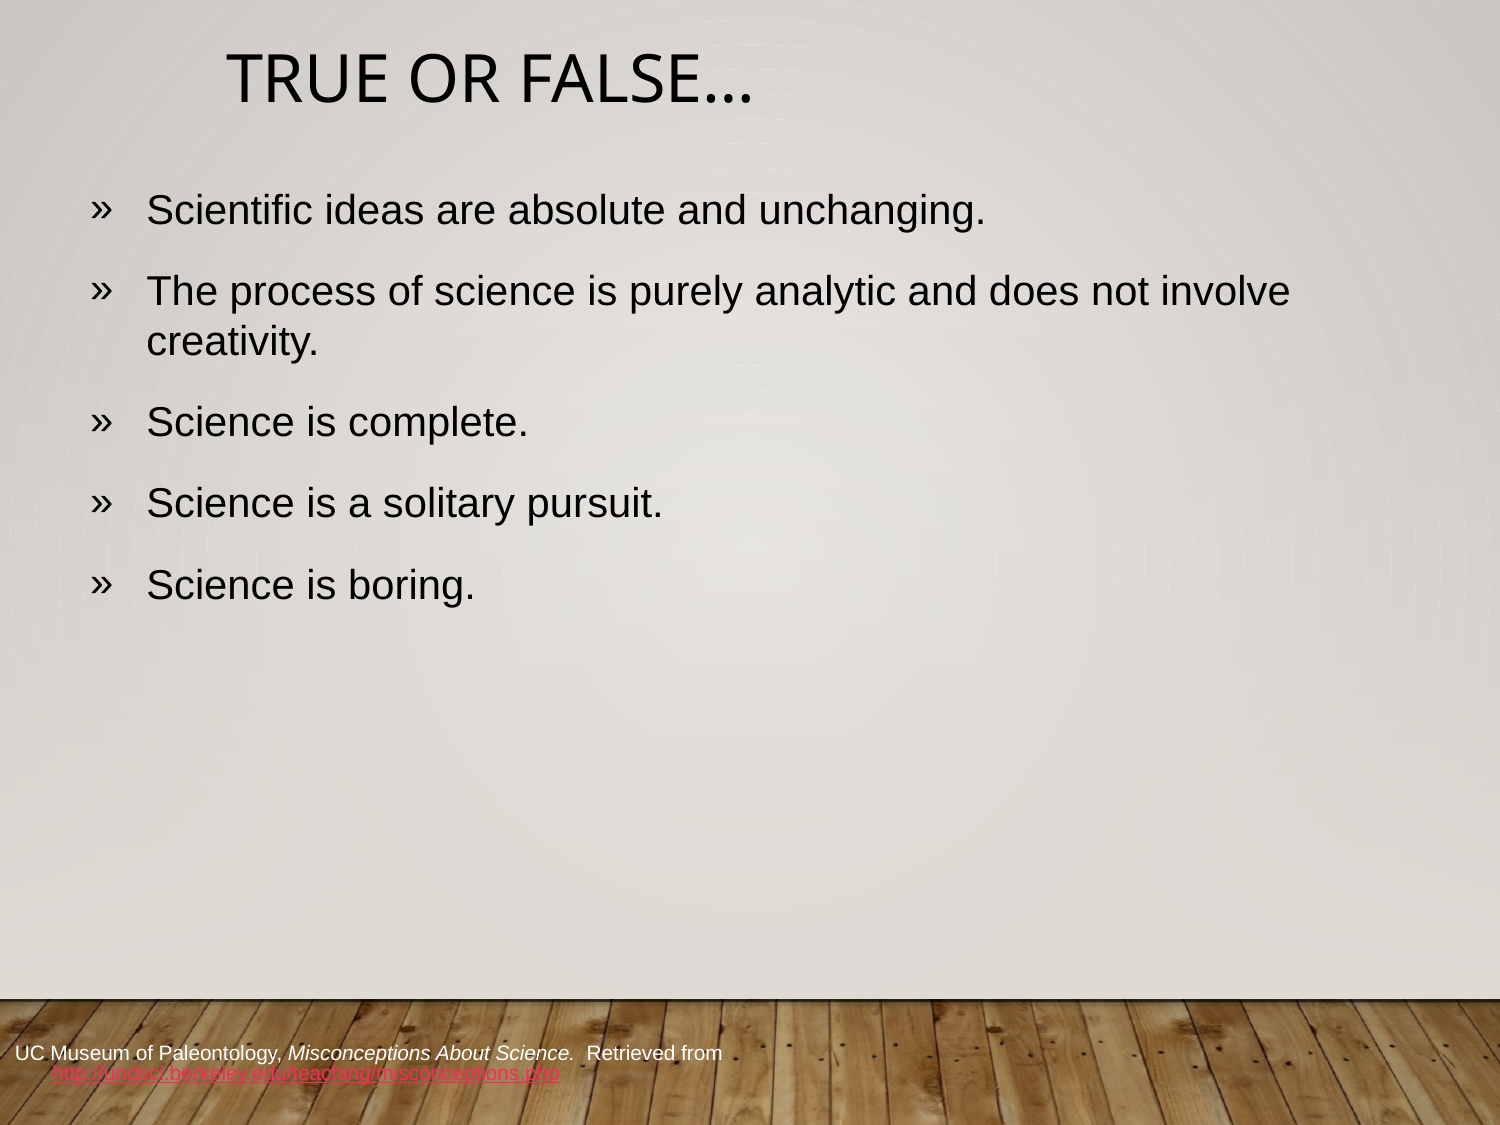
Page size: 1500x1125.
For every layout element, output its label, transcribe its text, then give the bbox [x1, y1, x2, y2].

picture [0, 999, 1500, 1125]
text_box UC Museum of Paleontology, Misconceptions About Science. Retrieved from http://undsci.berkeley.edu/teaching/misconceptions.php [0, 1037, 1038, 1093]
text_box Scientific ideas are absolute and unchanging. The process of science is purely analytic and does not involve creativity. Science is complete. Science is a solitary pursuit. Science is boring. [74, 174, 1425, 759]
title True or false… [211, 37, 1289, 174]
